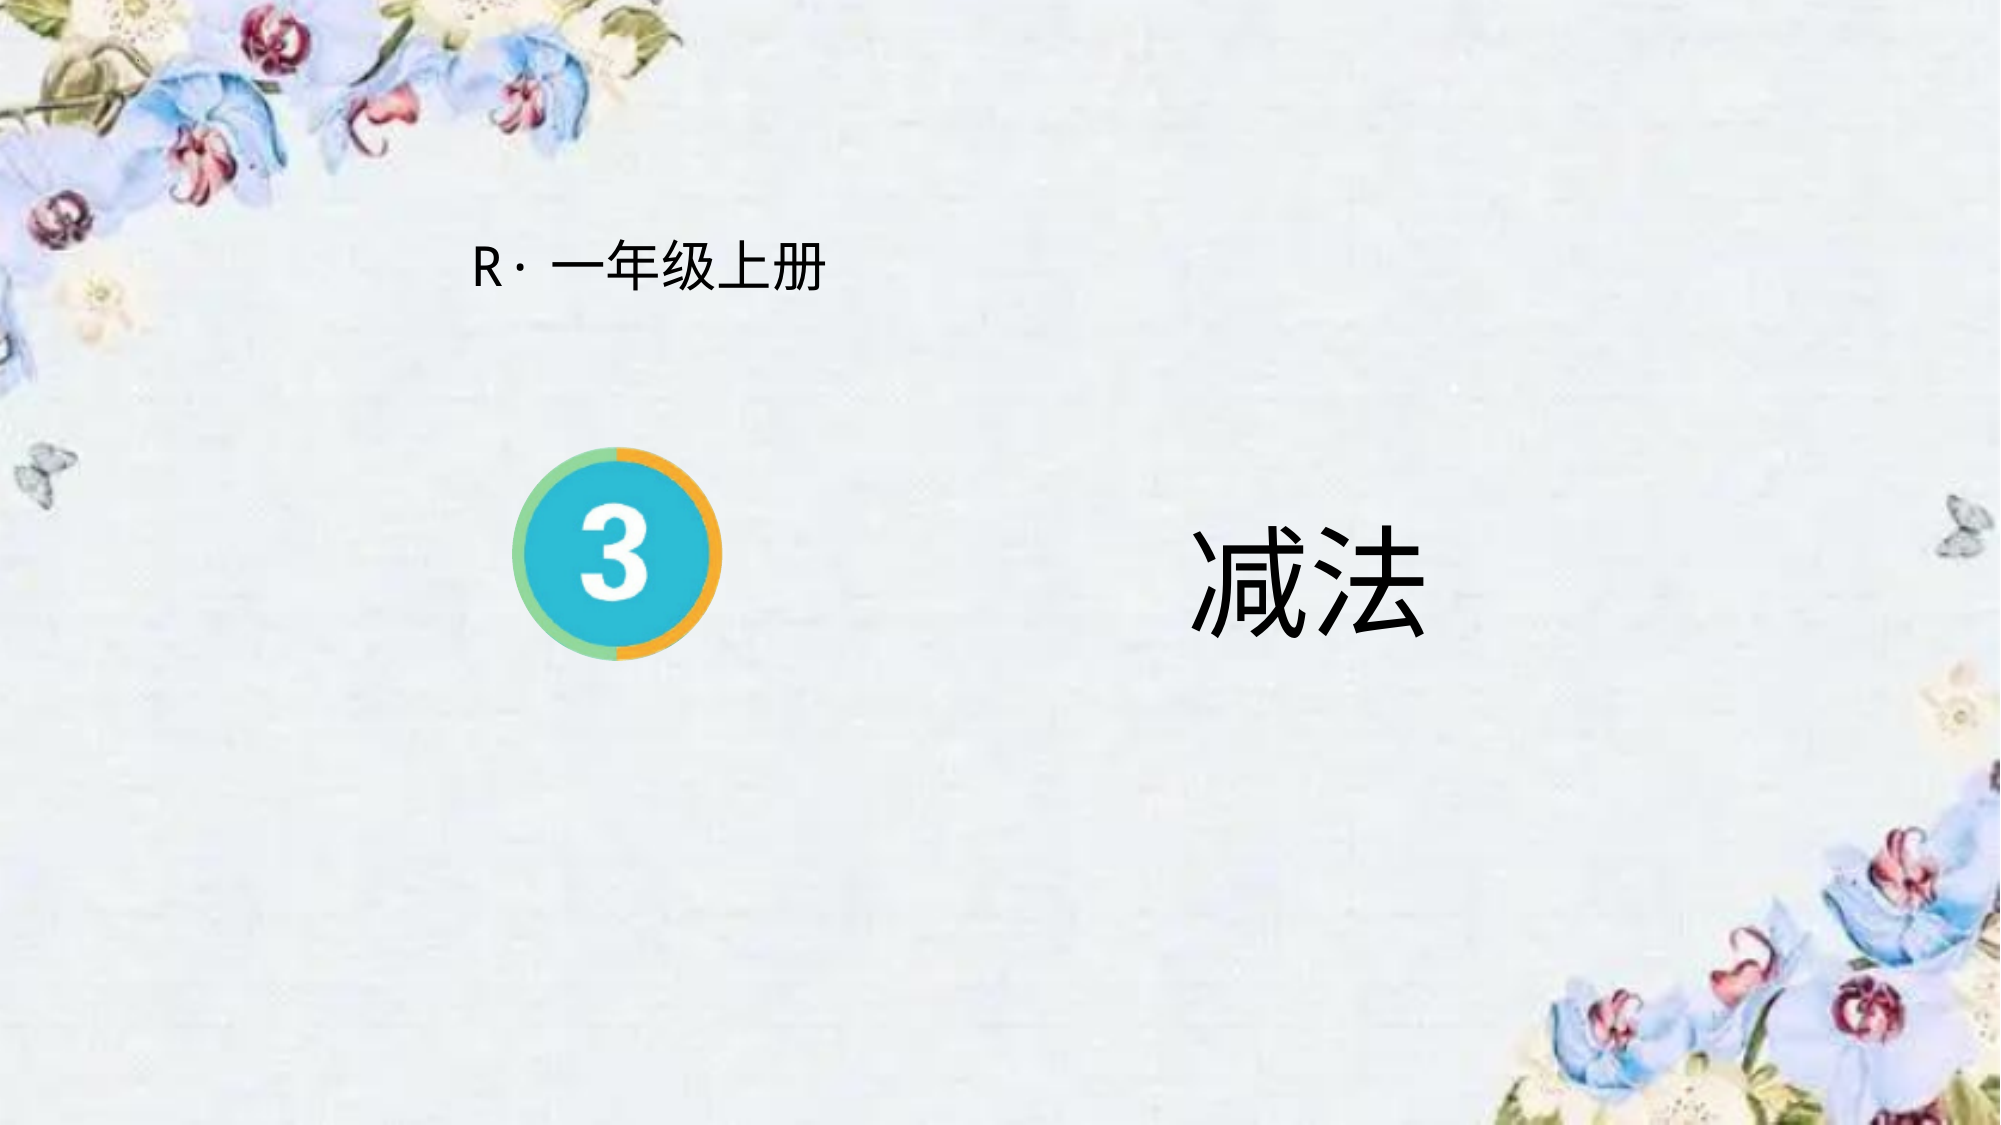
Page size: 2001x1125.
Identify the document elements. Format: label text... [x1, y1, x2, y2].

subtitle R·一年级上册 [328, 231, 970, 360]
picture [0, 0, 2000, 1125]
title 减法 [757, 430, 1863, 663]
